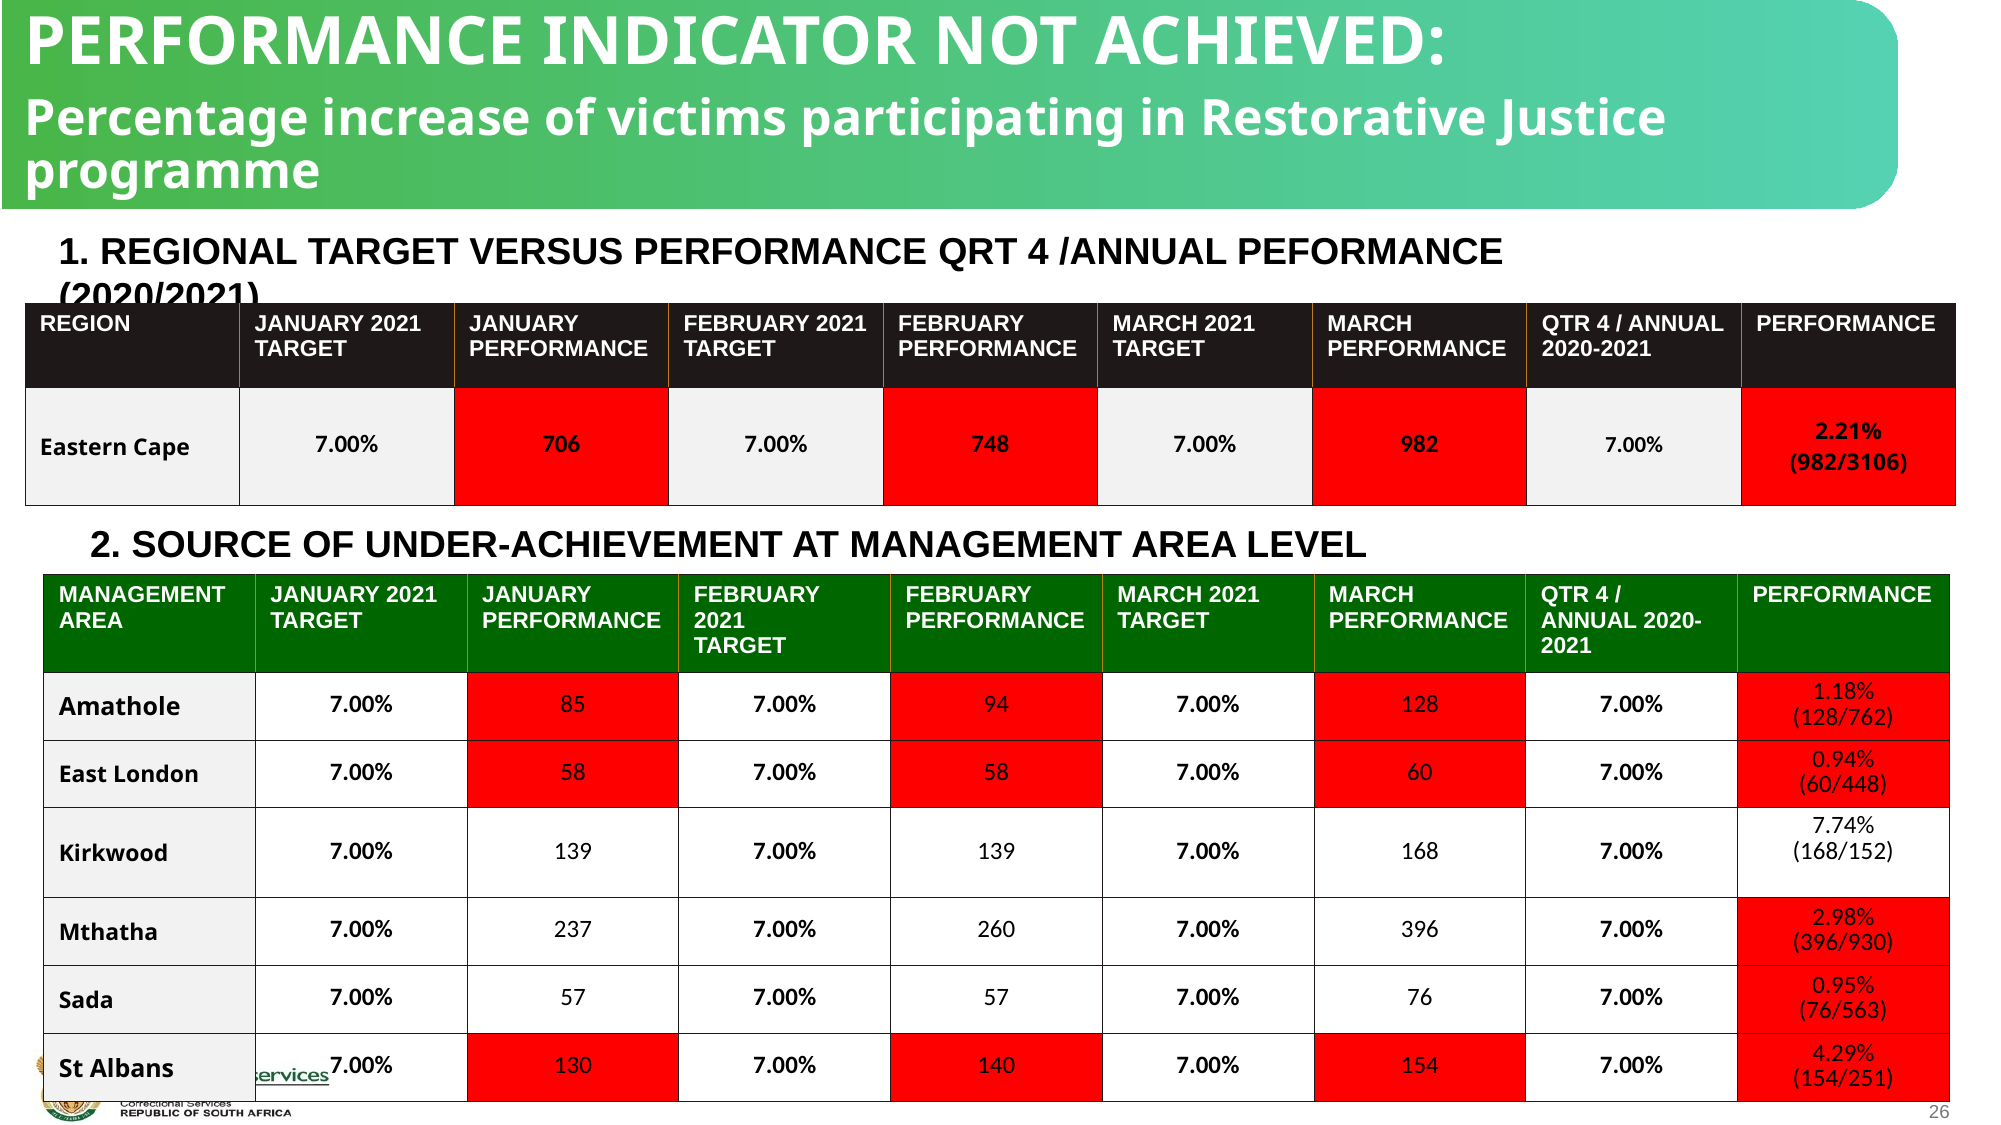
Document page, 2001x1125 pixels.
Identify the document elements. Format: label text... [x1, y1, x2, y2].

table_header MARCH PERFORMANCE [1315, 575, 1525, 672]
table_header FEBRUARY 2021 TARGET [669, 304, 883, 387]
table_cell 7.00% [256, 1034, 467, 1101]
table_header MANAGEMENT AREA [44, 575, 255, 672]
table_header MARCH 2021 TARGET [1098, 304, 1312, 387]
text_box 1. REGIONAL TARGET VERSUS PERFORMANCE QRT 4 /ANNUAL PEFORMANCE (2020/2021) (2020/2021) [43, 219, 1544, 303]
table_cell 2.98% (396/930) [1738, 898, 1949, 965]
table_header REGION [26, 304, 239, 387]
table_cell 85 [468, 673, 678, 740]
table_cell Kirkwood [44, 808, 255, 897]
table_cell 1.18% (128/762) [1738, 673, 1949, 740]
table_cell 237 [468, 898, 678, 965]
table_cell 7.00% [1098, 388, 1312, 505]
table_cell 58 [468, 741, 678, 807]
table_cell St Albans [44, 1034, 255, 1101]
table_cell 7.00% [256, 741, 467, 807]
table_cell 7.00% [1103, 673, 1314, 740]
table_cell 128 [1315, 673, 1525, 740]
table_header JANUARY PERFORMANCE [468, 575, 678, 672]
table_cell 57 [468, 966, 678, 1033]
table_cell 94 [891, 673, 1102, 740]
table_cell 260 [891, 898, 1102, 965]
table_header QTR 4 / ANNUAL 2020-2021 [1527, 304, 1741, 387]
table_cell 7.00% [1103, 1034, 1314, 1101]
table_cell 76 [1315, 966, 1525, 1033]
table_cell 7.00% [1103, 966, 1314, 1033]
table_cell East London [44, 741, 255, 807]
table_cell 7.00% [1526, 1034, 1737, 1101]
table_cell 0.95% (76/563) [1738, 966, 1949, 1033]
picture [33, 1049, 332, 1123]
table_header JANUARY PERFORMANCE [455, 304, 668, 387]
table_header MARCH 2021 TARGET [1103, 575, 1314, 672]
table_header FEBRUARY 2021 TARGET [679, 575, 890, 672]
table_cell Eastern Cape [26, 388, 239, 505]
table_cell 7.00% [1103, 898, 1314, 965]
table_header FEBRUARY PERFORMANCE [891, 575, 1102, 672]
table_cell 7.00% [256, 966, 467, 1033]
table_cell 7.00% [256, 673, 467, 740]
text_box 2. SOURCE OF UNDER-ACHIEVEMENT AT MANAGEMENT AREA LEVEL [43, 512, 1544, 573]
table_header PERFORMANCE [1738, 575, 1949, 672]
table_cell 7.00% [679, 673, 890, 740]
table_cell 154 [1315, 1034, 1525, 1101]
table_cell 60 [1315, 741, 1525, 807]
table_header QTR 4 / ANNUAL 2020-2021 [1526, 575, 1737, 672]
table_cell 7.00% [679, 1034, 890, 1101]
table_cell 0.94% (60/448) [1738, 741, 1949, 807]
table_header PERFORMANCE [1742, 304, 1955, 387]
table_cell 748 [884, 388, 1097, 505]
table_cell 7.00% [669, 388, 883, 505]
table_cell 7.00% [256, 808, 467, 897]
table_cell 139 [891, 808, 1102, 897]
table_cell 7.00% [1526, 808, 1737, 897]
text_box PERFORMANCE INDICATOR NOT ACHIEVED: Percentage increase of victims participating in Restorative Justice programme [10, 0, 1808, 86]
table_cell 139 [468, 808, 678, 897]
table_cell 7.00% [1526, 741, 1737, 807]
table_cell 7.00% [1526, 898, 1737, 965]
table_cell 7.00% [240, 388, 454, 505]
table_cell 168 [1315, 808, 1525, 897]
table_cell 7.00% [679, 741, 890, 807]
table_cell 7.00% [679, 898, 890, 965]
table_cell Mthatha [44, 898, 255, 965]
table_header MARCH PERFORMANCE [1313, 304, 1526, 387]
table_cell 706 [455, 388, 668, 505]
table_header JANUARY 2021 TARGET [256, 575, 467, 672]
table_cell 7.00% [1103, 741, 1314, 807]
table_cell 4.29% (154/251) [1738, 1034, 1949, 1101]
table_cell 7.00% [1527, 388, 1741, 505]
table_cell 7.00% [1526, 966, 1737, 1033]
table_cell 396 [1315, 898, 1525, 965]
table_cell 140 [891, 1034, 1102, 1101]
table_cell 57 [891, 966, 1102, 1033]
table_header FEBRUARY PERFORMANCE [884, 304, 1097, 387]
text_box [2, 0, 1898, 209]
table_cell 7.00% [679, 966, 890, 1033]
table_cell 7.00% [1103, 808, 1314, 897]
table_cell 7.00% [679, 808, 890, 897]
table_cell 7.74% (168/152) [1738, 808, 1949, 897]
table_cell 7.00% [256, 898, 467, 965]
table_cell 58 [891, 741, 1102, 807]
table_cell 7.00% [1526, 673, 1737, 740]
table_cell 130 [468, 1034, 678, 1101]
table_cell Sada [44, 966, 255, 1033]
table_cell 982 [1313, 388, 1526, 505]
table_cell 2.21% (982/3106) [1742, 388, 1955, 505]
table_header JANUARY 2021 TARGET [240, 304, 454, 387]
table_cell Amathole [44, 673, 255, 740]
